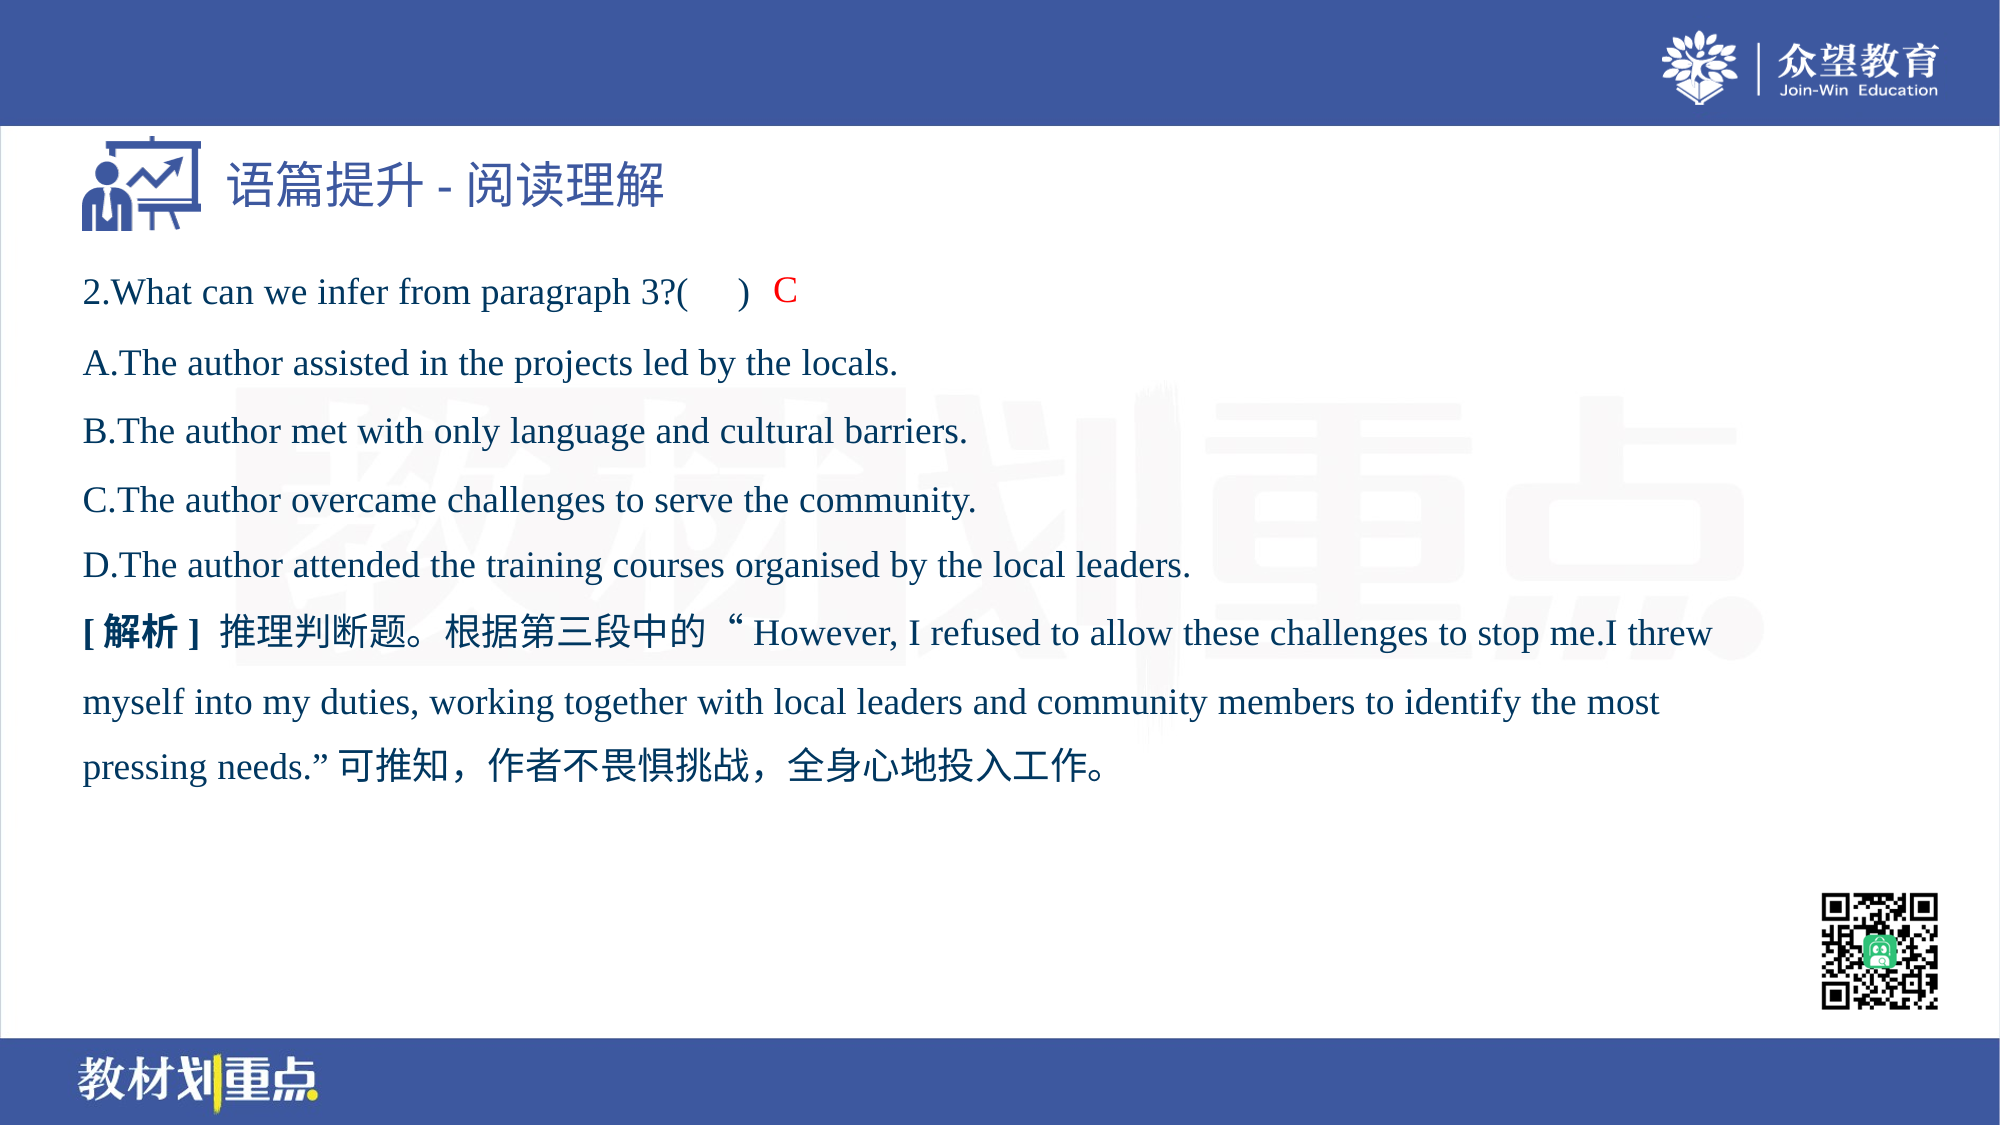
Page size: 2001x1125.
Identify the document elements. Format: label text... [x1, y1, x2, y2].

text_box C [759, 245, 812, 304]
text_box 2.What can we infer from paragraph 3?( ) [82, 247, 1817, 306]
text_box [解析] 推理判断题。根据第三段中的“However, I refused to allow these challenges to stop me.I threw myself into my duties, working together with local leaders and community members to identify the most pressing needs.”可推知，作者不畏惧挑战，全身心地投入工作。 [82, 584, 1817, 780]
picture [0, 0, 2000, 1125]
text_box A.The author assisted in the projects led by the locals. B.The author met with only language and cultural barriers. C.The author overcame challenges to serve the community. D.The author attended the training courses organised by the local leaders. [82, 313, 1817, 578]
